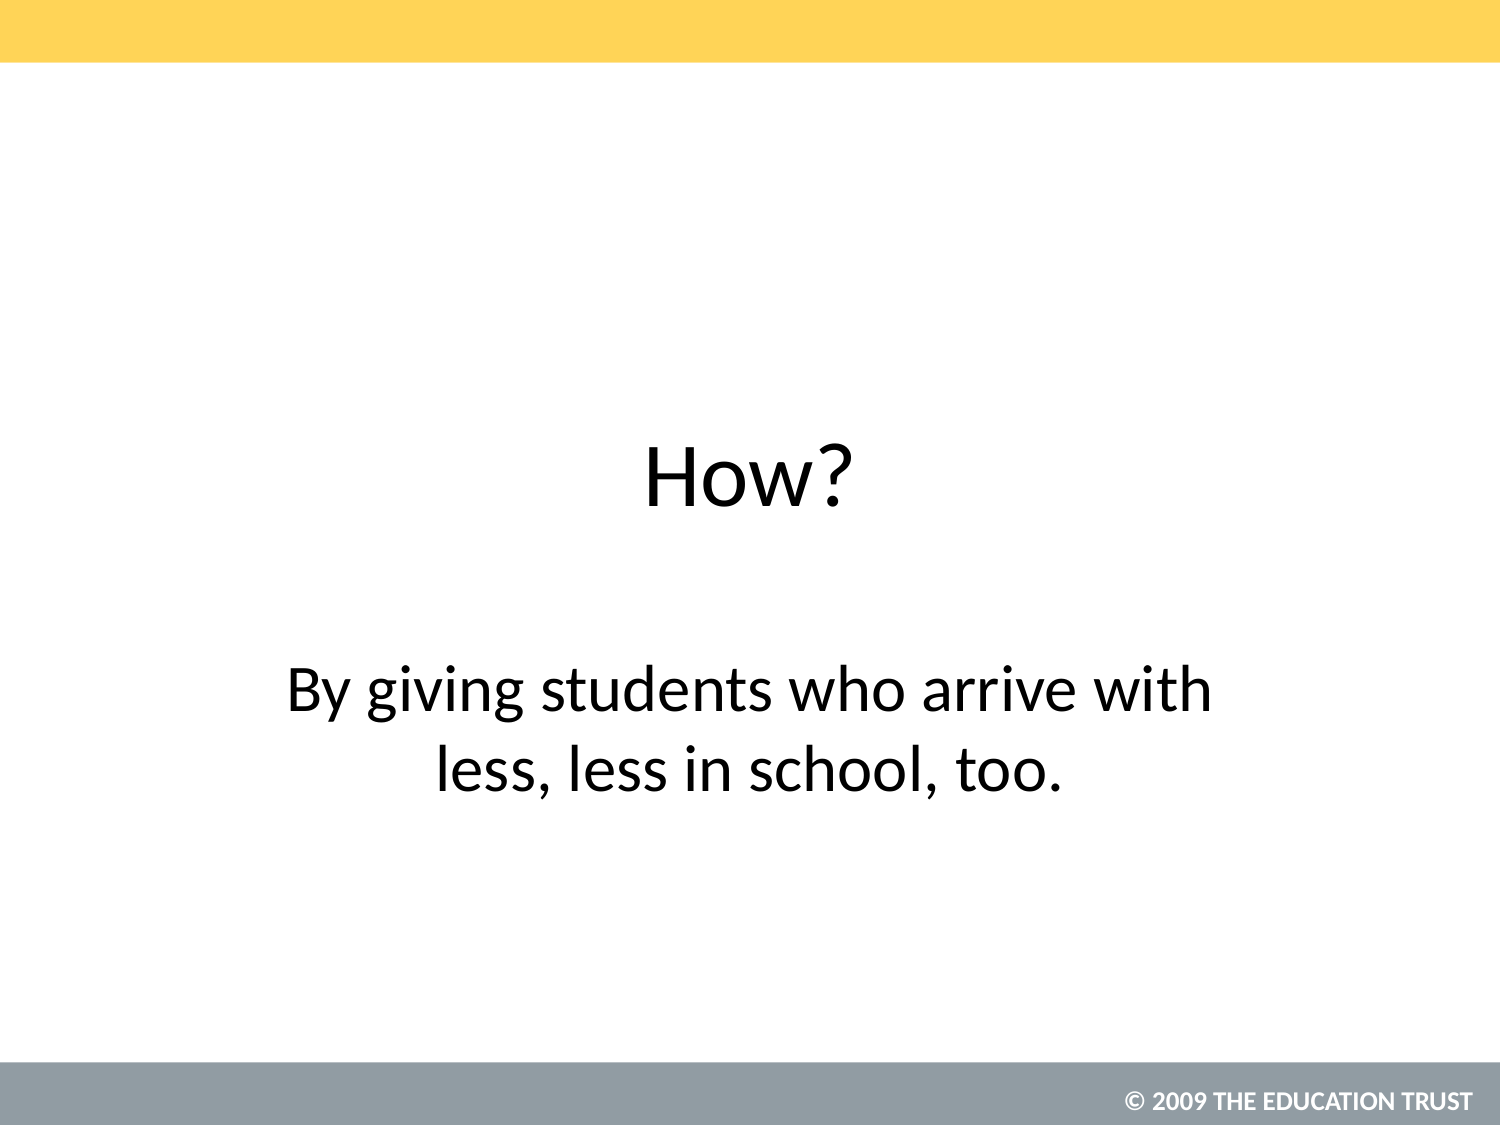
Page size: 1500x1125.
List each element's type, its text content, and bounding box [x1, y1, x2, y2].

subtitle By giving students who arrive with less, less in school, too. [224, 637, 1276, 926]
title How? [112, 349, 1388, 591]
